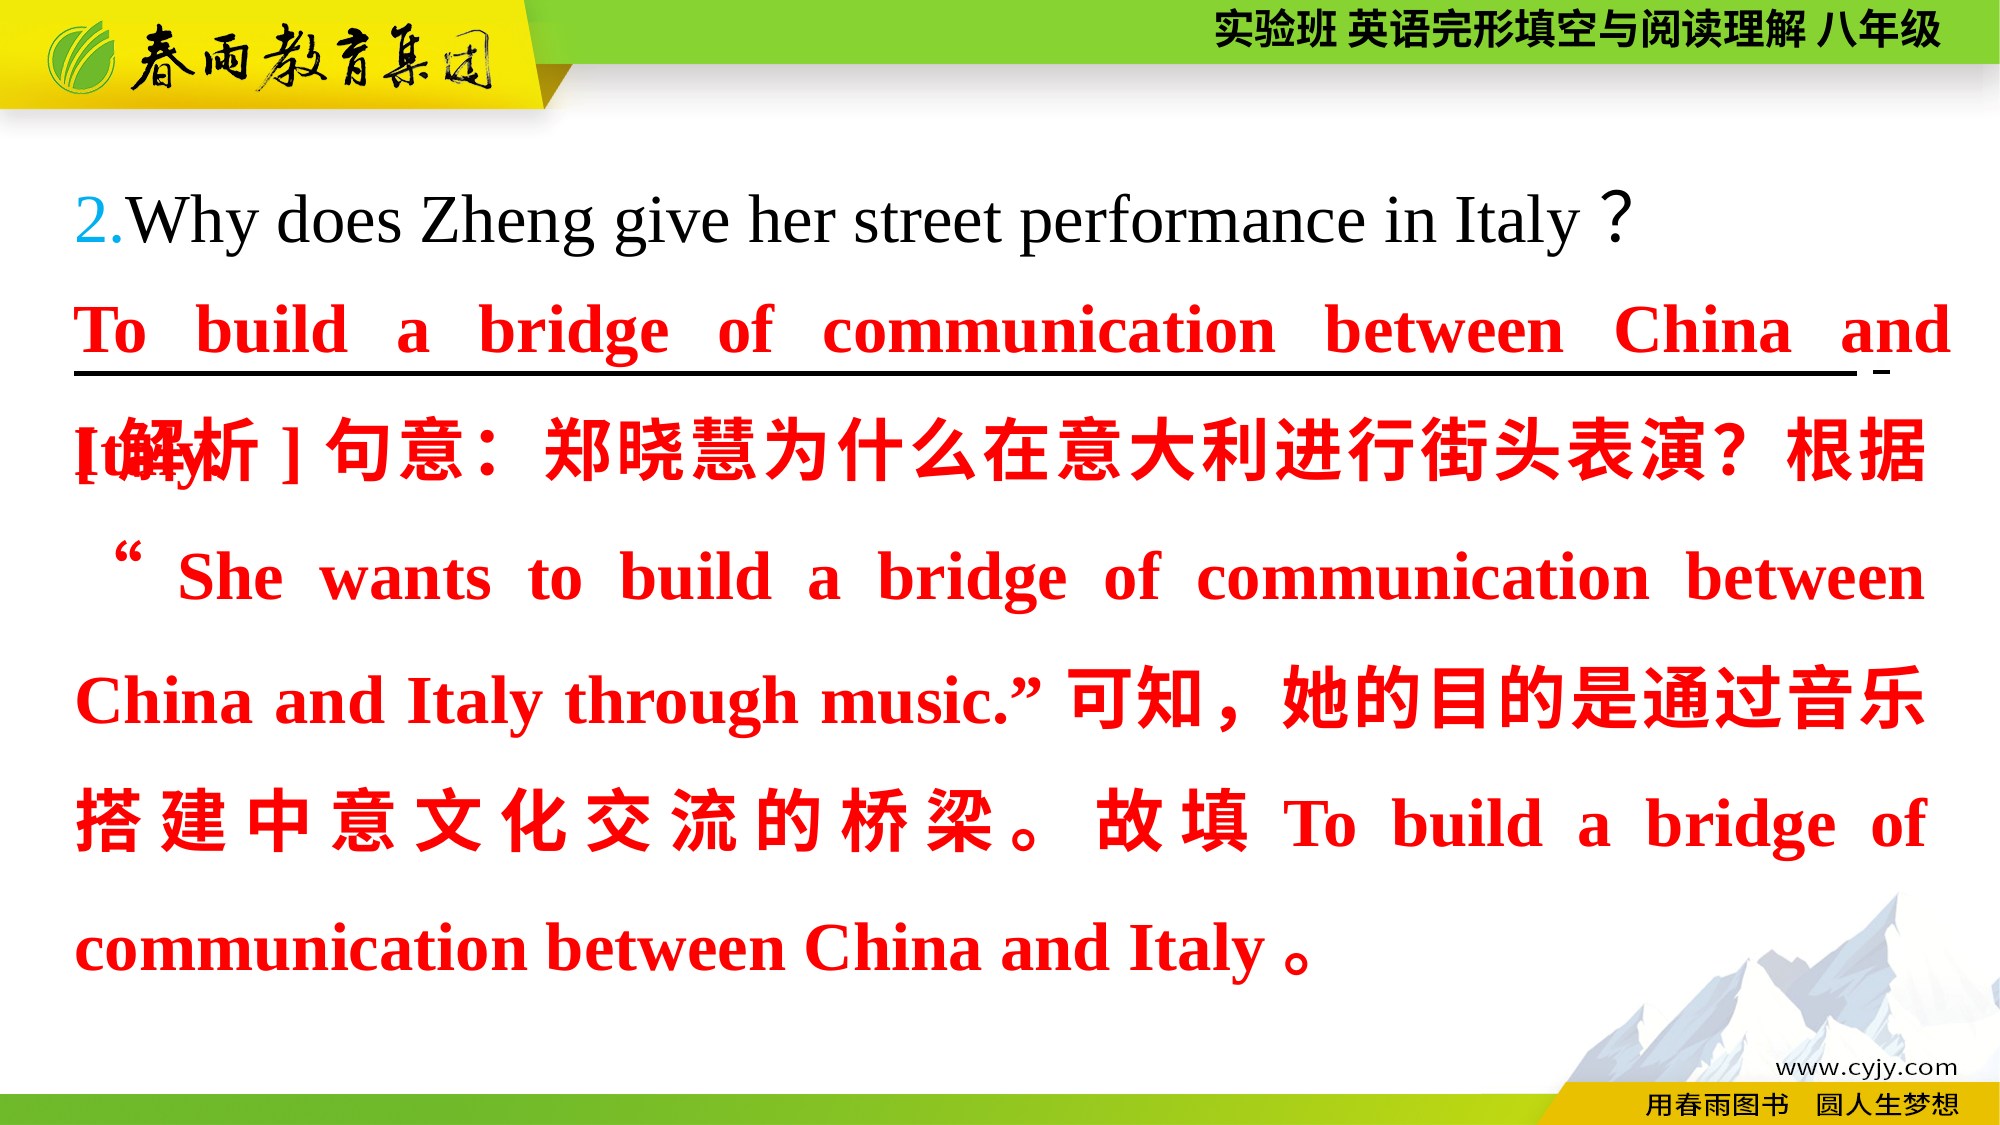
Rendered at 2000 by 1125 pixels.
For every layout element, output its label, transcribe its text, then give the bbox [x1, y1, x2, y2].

list 2.Why does Zheng give her street performance in Italy？ , [59, 125, 1944, 234]
picture [0, 0, 2000, 1125]
text_box To build a bridge of communication between China and Italy. [59, 234, 1969, 497]
text_box [解析]句意：郑晓慧为什么在意大利进行街头表演？根据“She wants to build a bridge of communication between China and Italy through music.”可知，她的目的是通过音乐搭建中意文化交流的桥梁。故填To build a bridge of communication between China and Italy。 [59, 358, 1944, 992]
